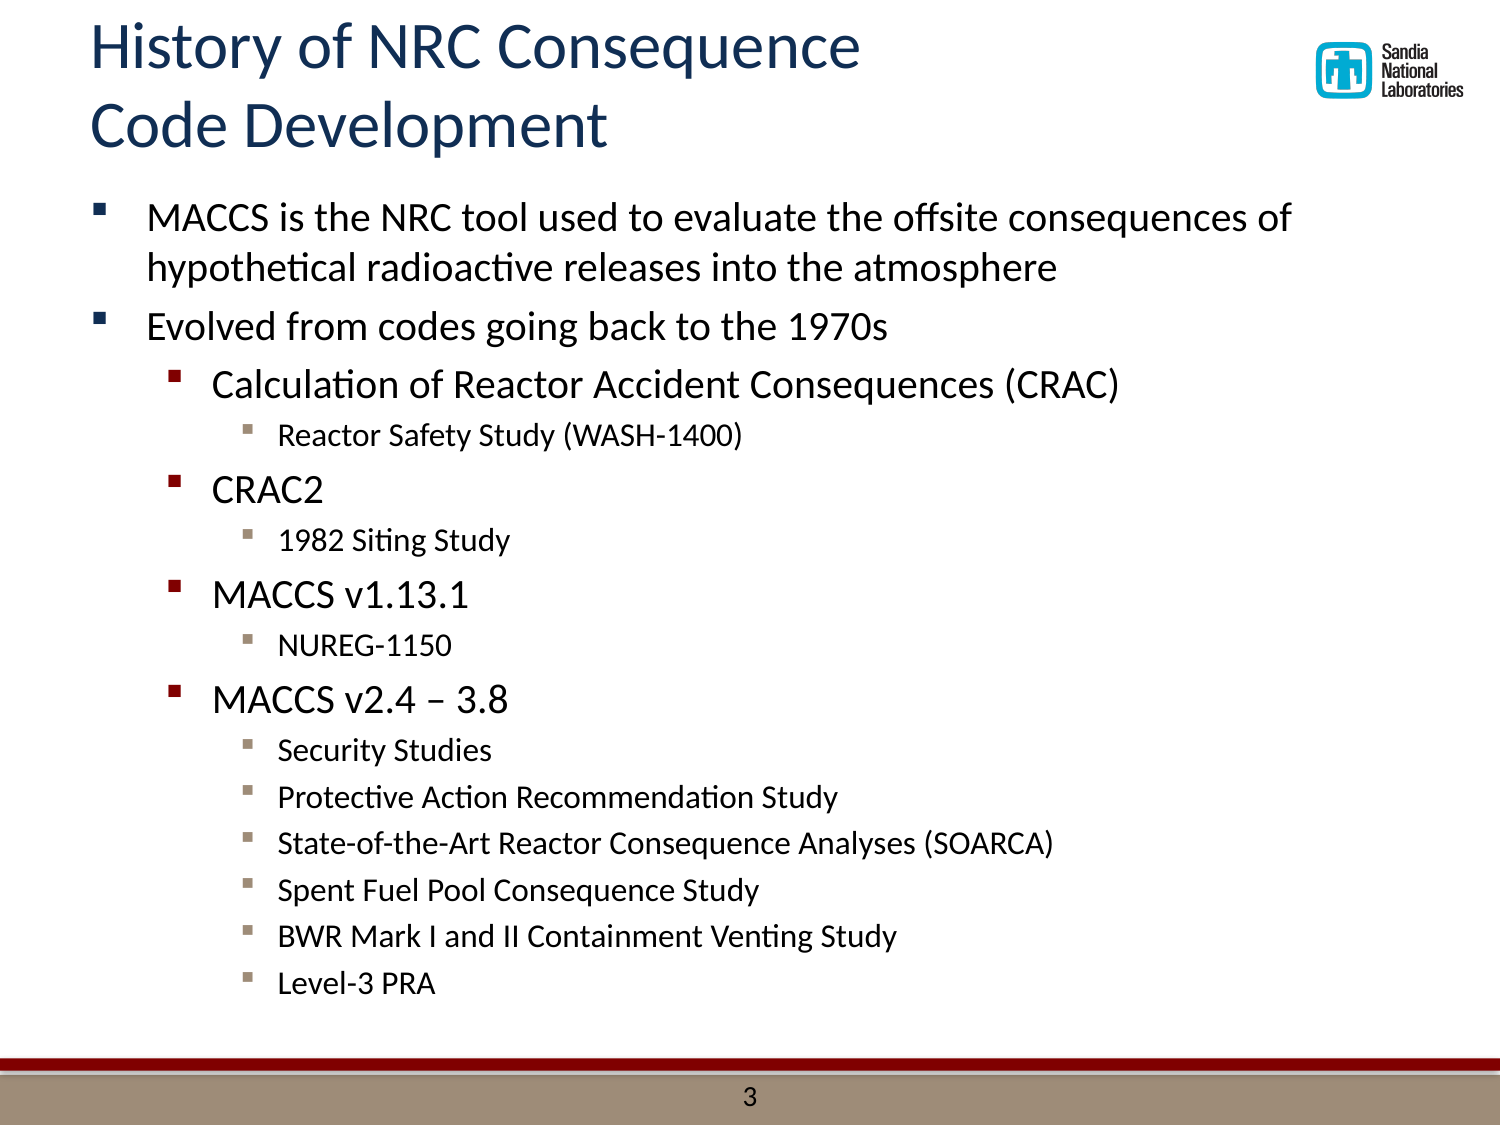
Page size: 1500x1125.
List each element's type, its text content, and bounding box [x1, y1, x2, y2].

footer 3 [512, 1069, 988, 1117]
title History of NRC Consequence Code Development [74, 0, 1426, 163]
picture [1426, 37, 1467, 105]
list MACCS is the NRC tool used to evaluate the offsite consequences of hypothetical radioactive releases into the atmosphere Evolved from codes going back to the 1970s Calculation of Reactor Accident Consequences (CRAC) Reactor Safety Study (WASH-1400) CRAC2 1982 Siting Study MACCS v1.13.1 NUREG-1150 MACCS v2.4 – 3.8 Security Studies Protective Action Recommendation Study State-of-the-Art Reactor Consequence Analyses (SOARCA) Spent Fuel Pool Consequence Study BWR Mark I and II Containment Venting Study Level-3 PRA [74, 182, 1426, 989]
